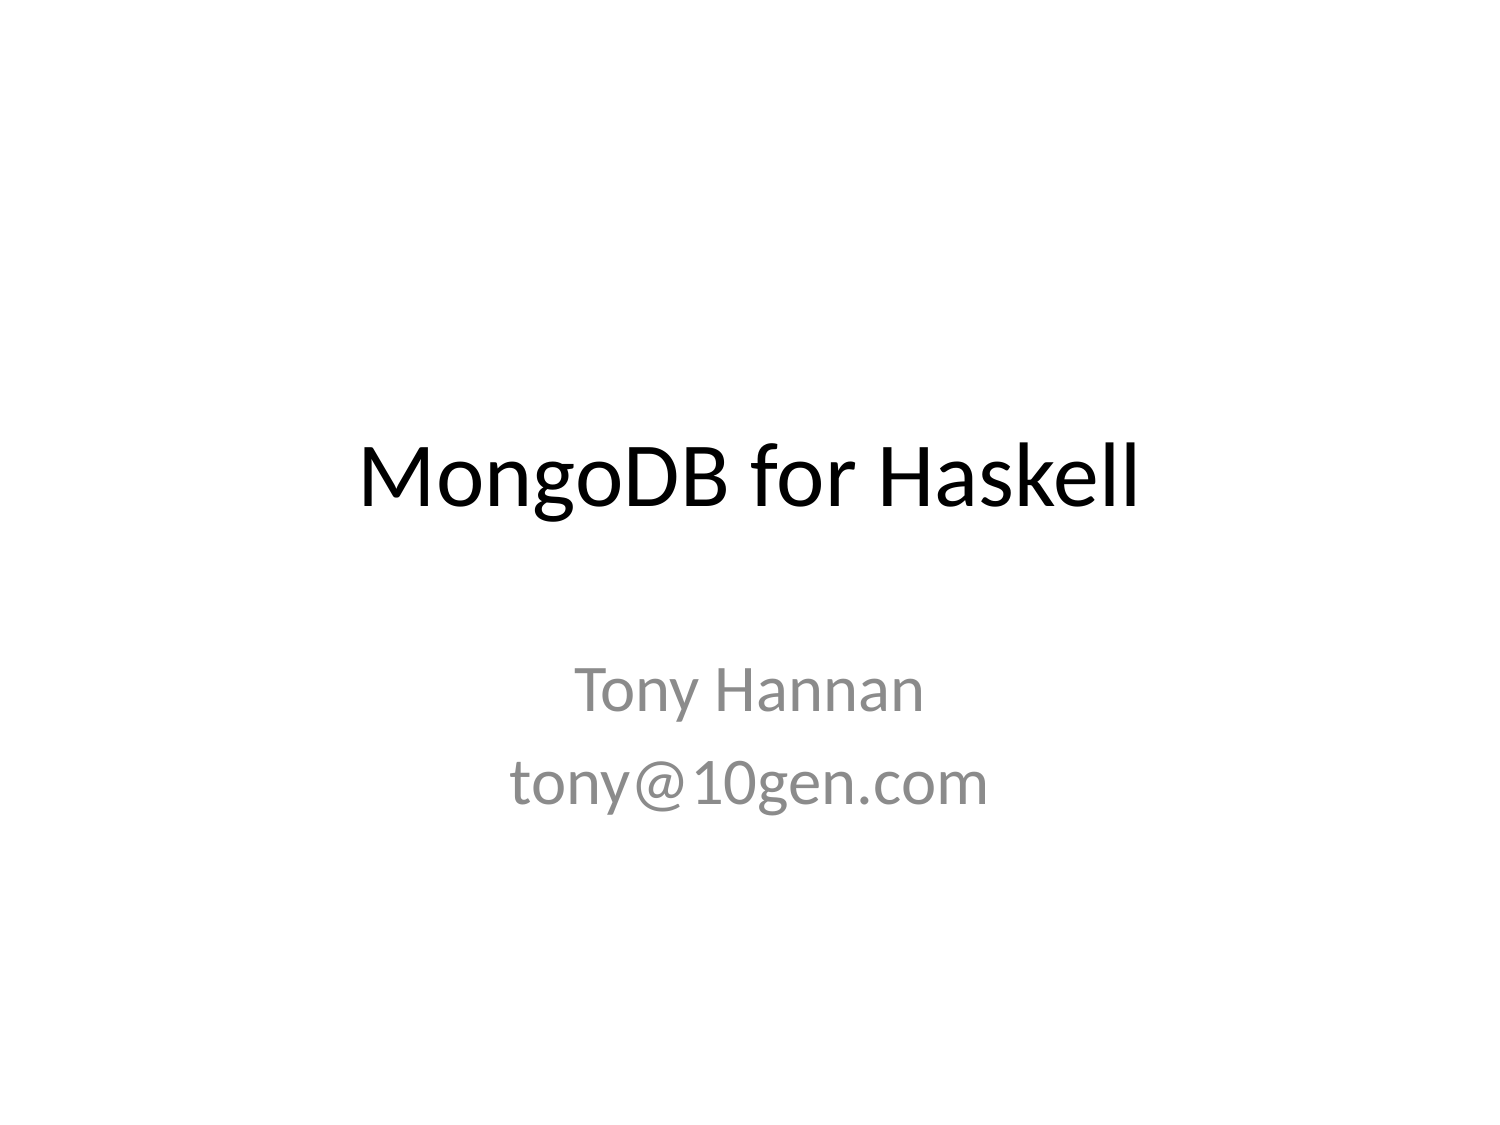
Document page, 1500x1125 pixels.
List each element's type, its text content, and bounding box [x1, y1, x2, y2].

subtitle Tony Hannan tony@10gen.com [225, 637, 1275, 925]
title MongoDB for Haskell [112, 349, 1388, 591]
